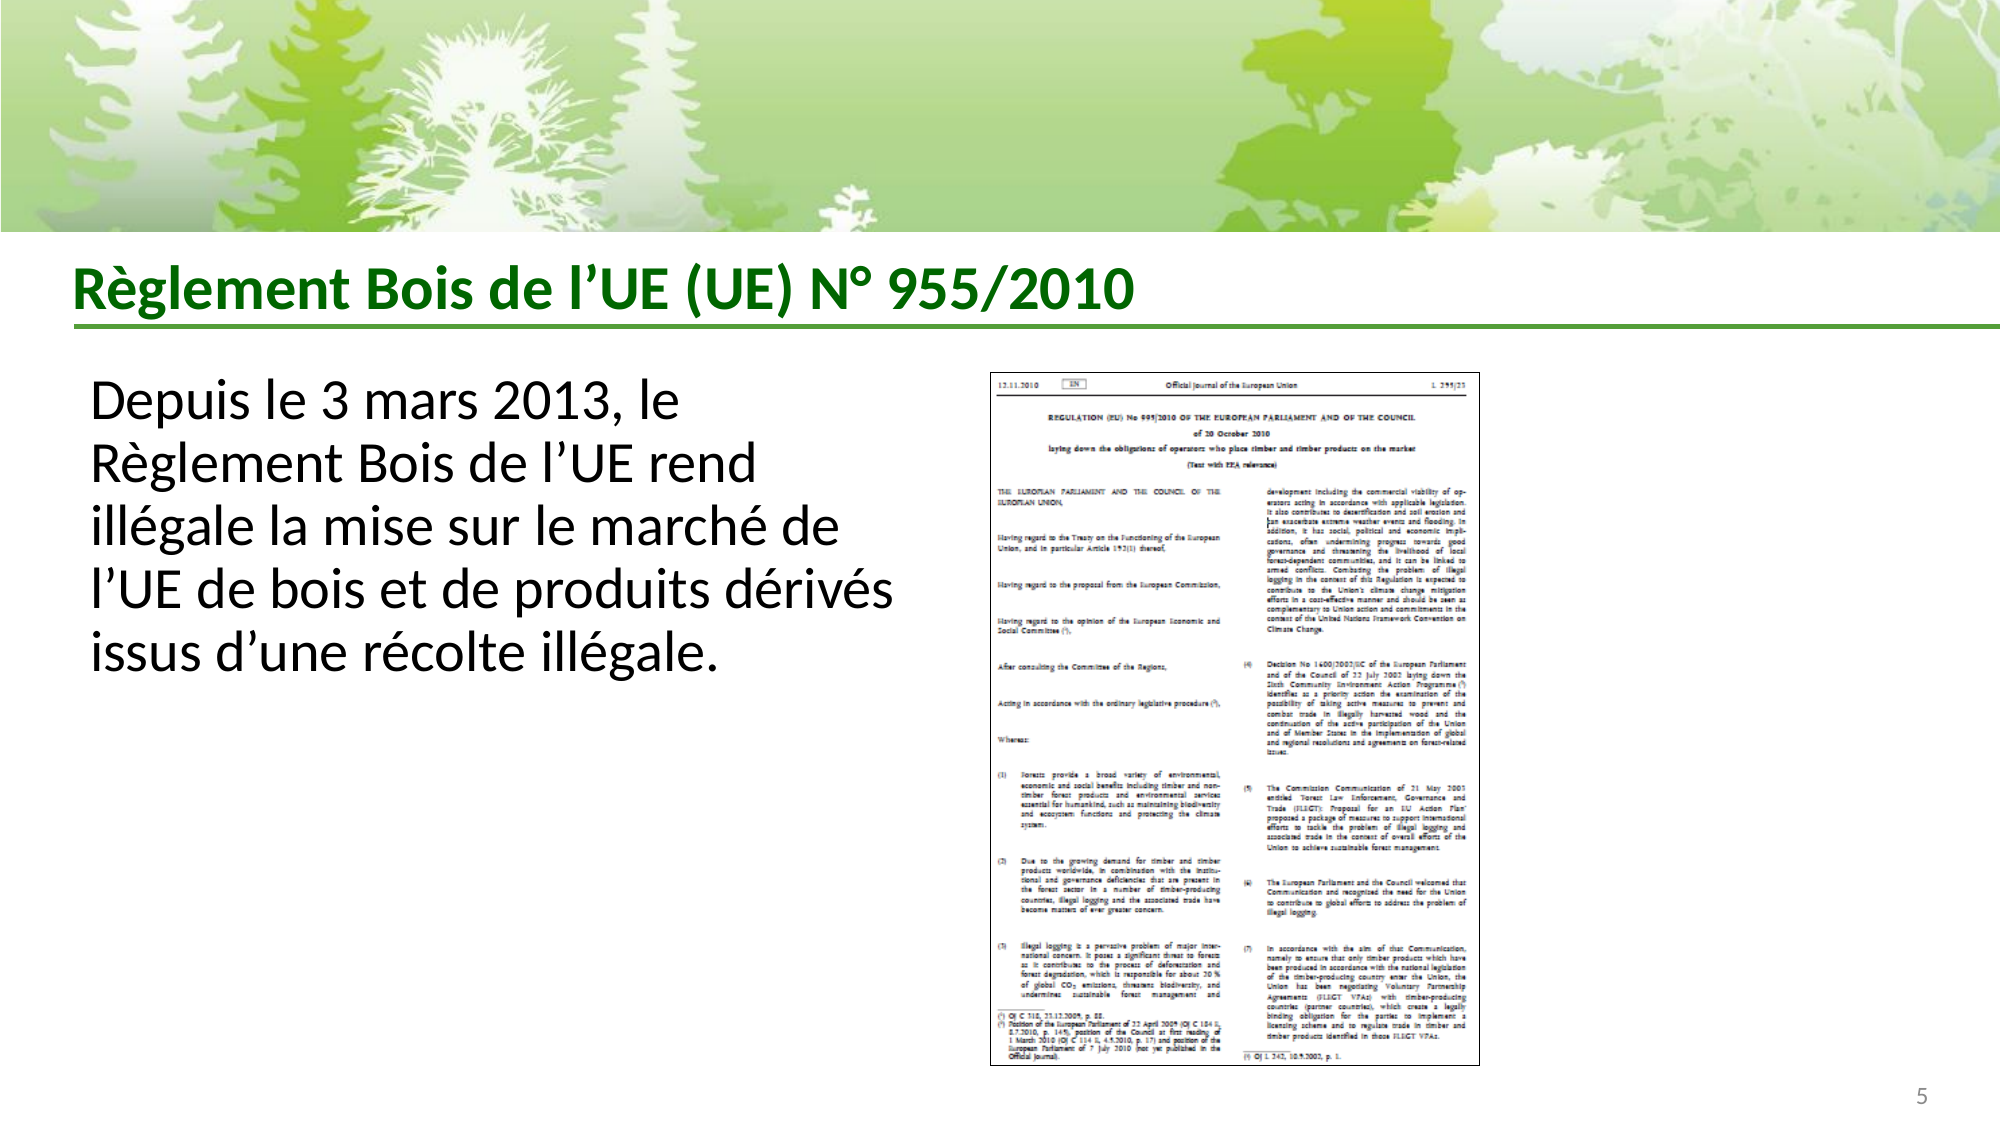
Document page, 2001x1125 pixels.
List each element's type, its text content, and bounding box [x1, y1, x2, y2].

list Depuis le 3 mars 2013, le Règlement Bois de l’UE rend illégale la mise sur le marché de l’UE de bois et de produits dérivés issus d’une récolte illégale. [75, 362, 939, 1105]
slide_number 5 [1493, 1065, 1944, 1125]
title Règlement Bois de l’UE (UE) N° 955/2010 [57, 195, 1480, 384]
picture [0, 0, 2000, 232]
picture [990, 372, 1480, 1066]
